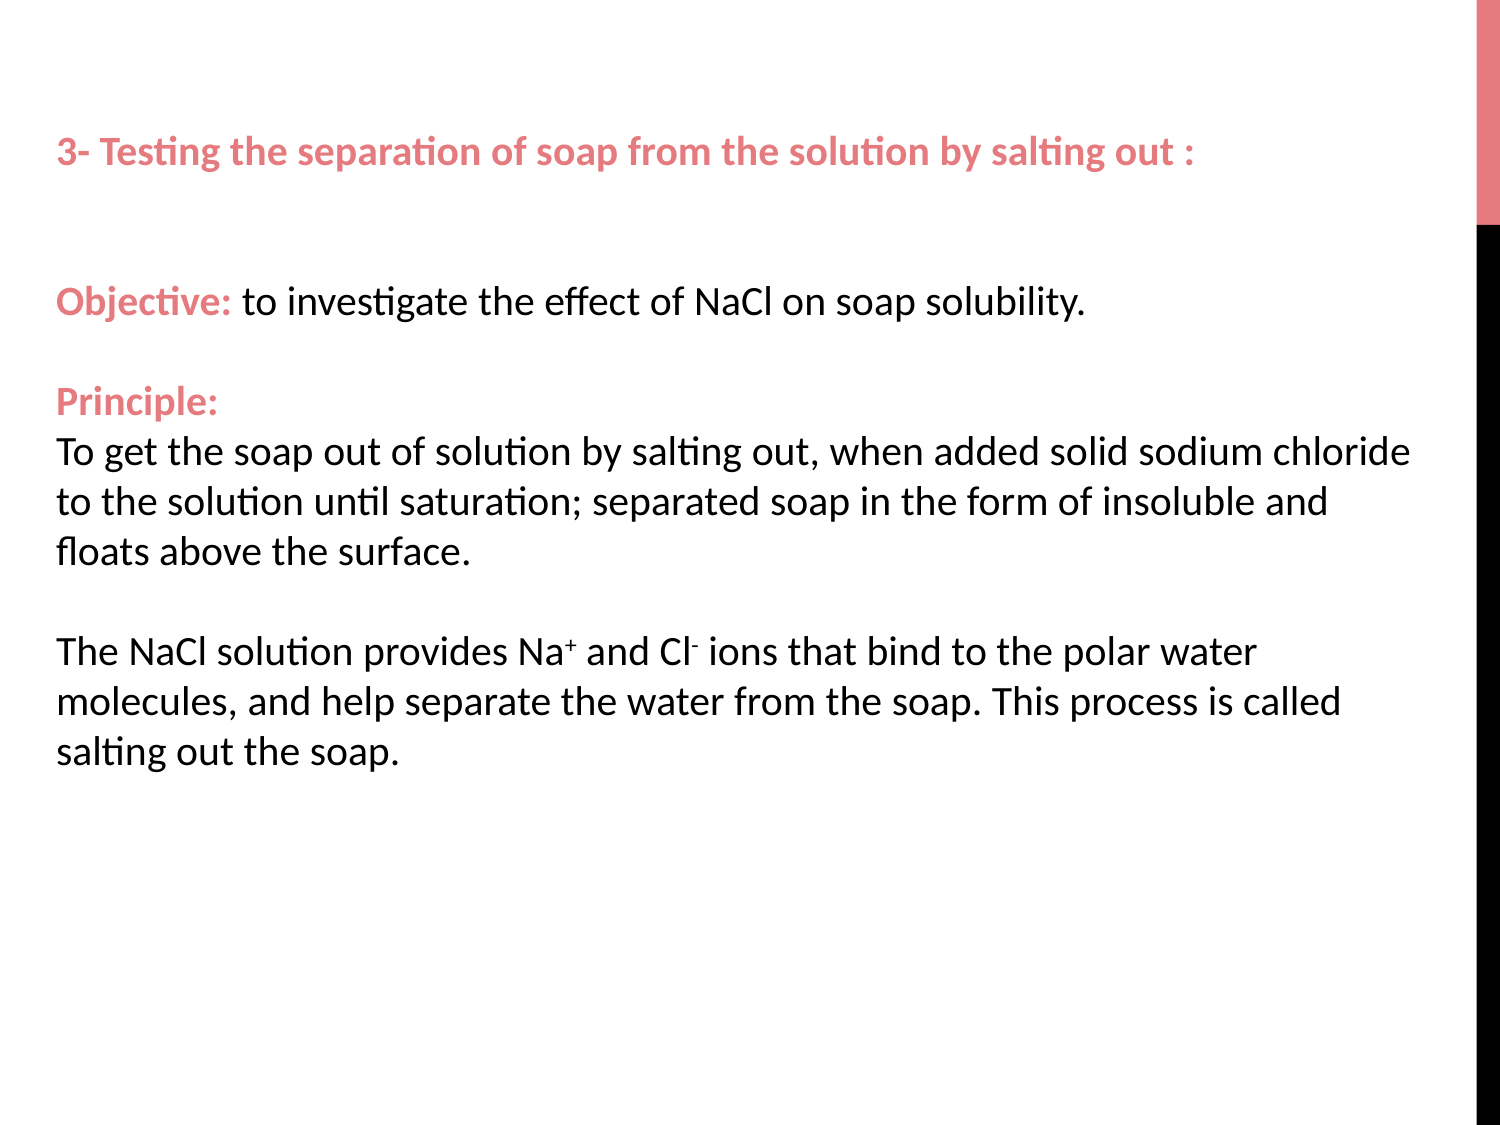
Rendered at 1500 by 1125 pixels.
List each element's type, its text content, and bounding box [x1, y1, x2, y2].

text_box 3- Testing the separation of soap from the solution by salting out : Objective: to investigate the effect of NaCl on soap solubility. Principle: To get the soap out of solution by salting out, when added solid sodium chloride to the solution until saturation; separated soap in the form of insoluble and floats above the surface. The NaCl solution provides Na+ and Cl- ions that bind to the polar water molecules, and help separate the water from the soap. This process is called salting out the soap. [41, 66, 1447, 932]
